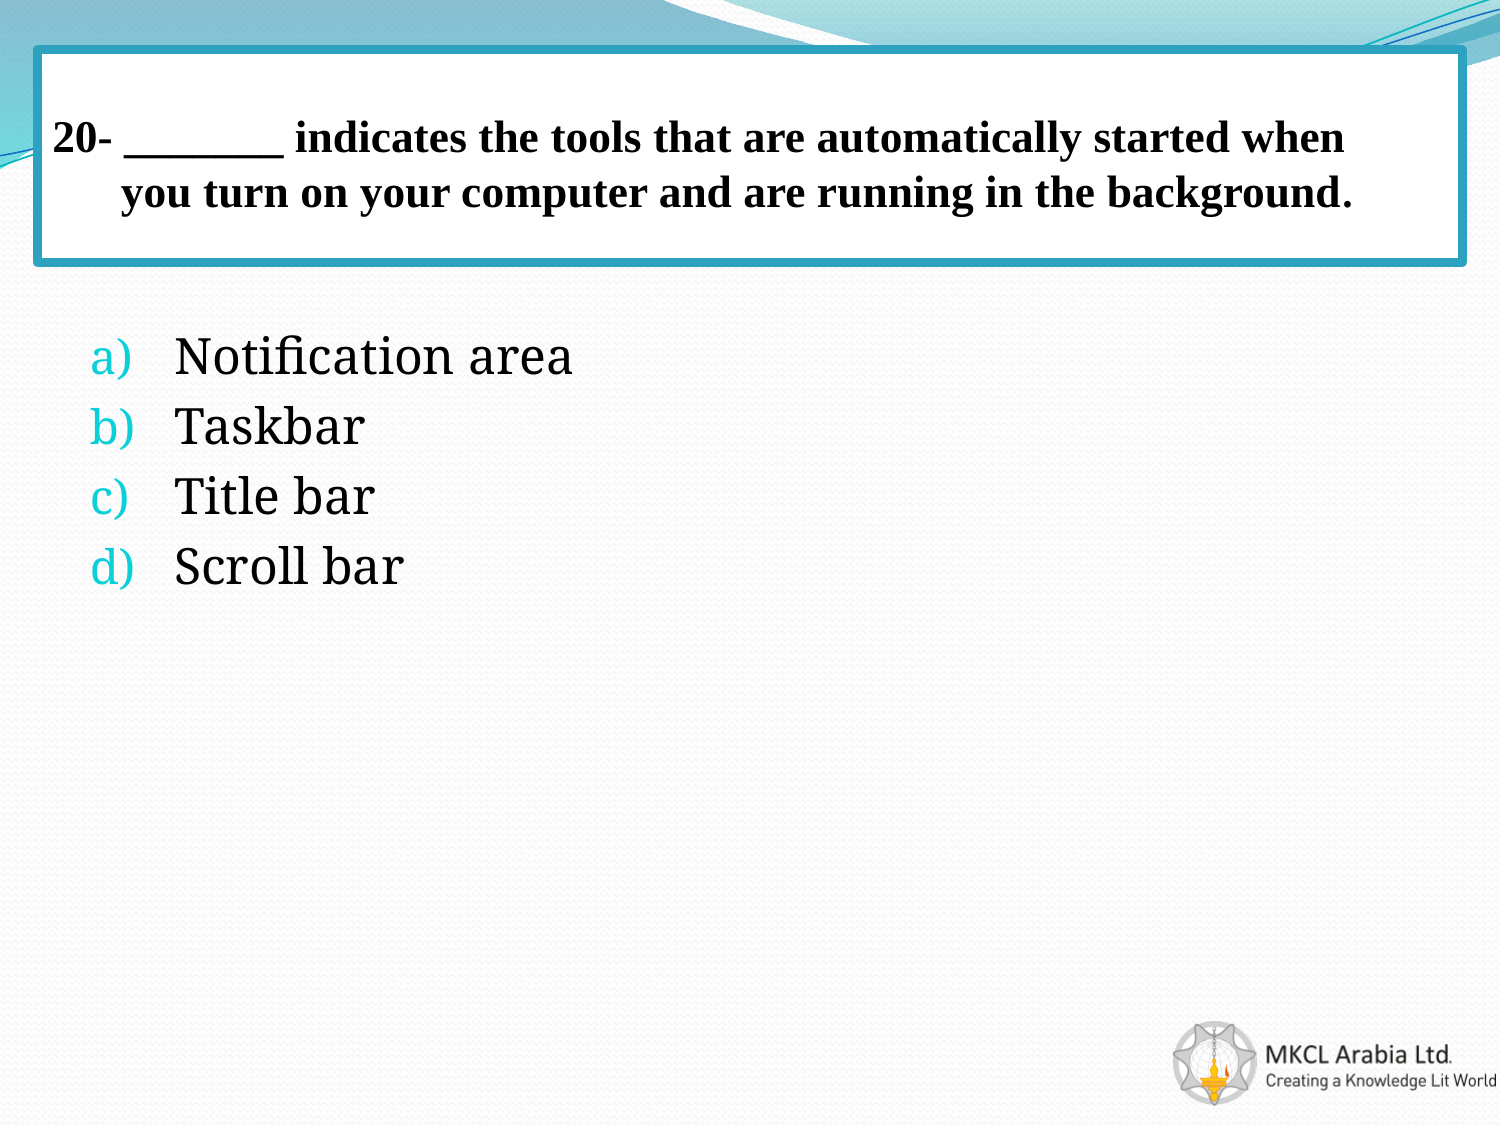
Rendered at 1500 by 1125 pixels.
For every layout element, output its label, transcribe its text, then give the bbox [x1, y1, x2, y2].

list Notification area Taskbar Title bar Scroll bar [75, 317, 1425, 1038]
picture [1172, 1021, 1496, 1106]
title 20- _______ indicates the tools that are automatically started when you turn on your computer and are running in the background. [37, 50, 1388, 300]
